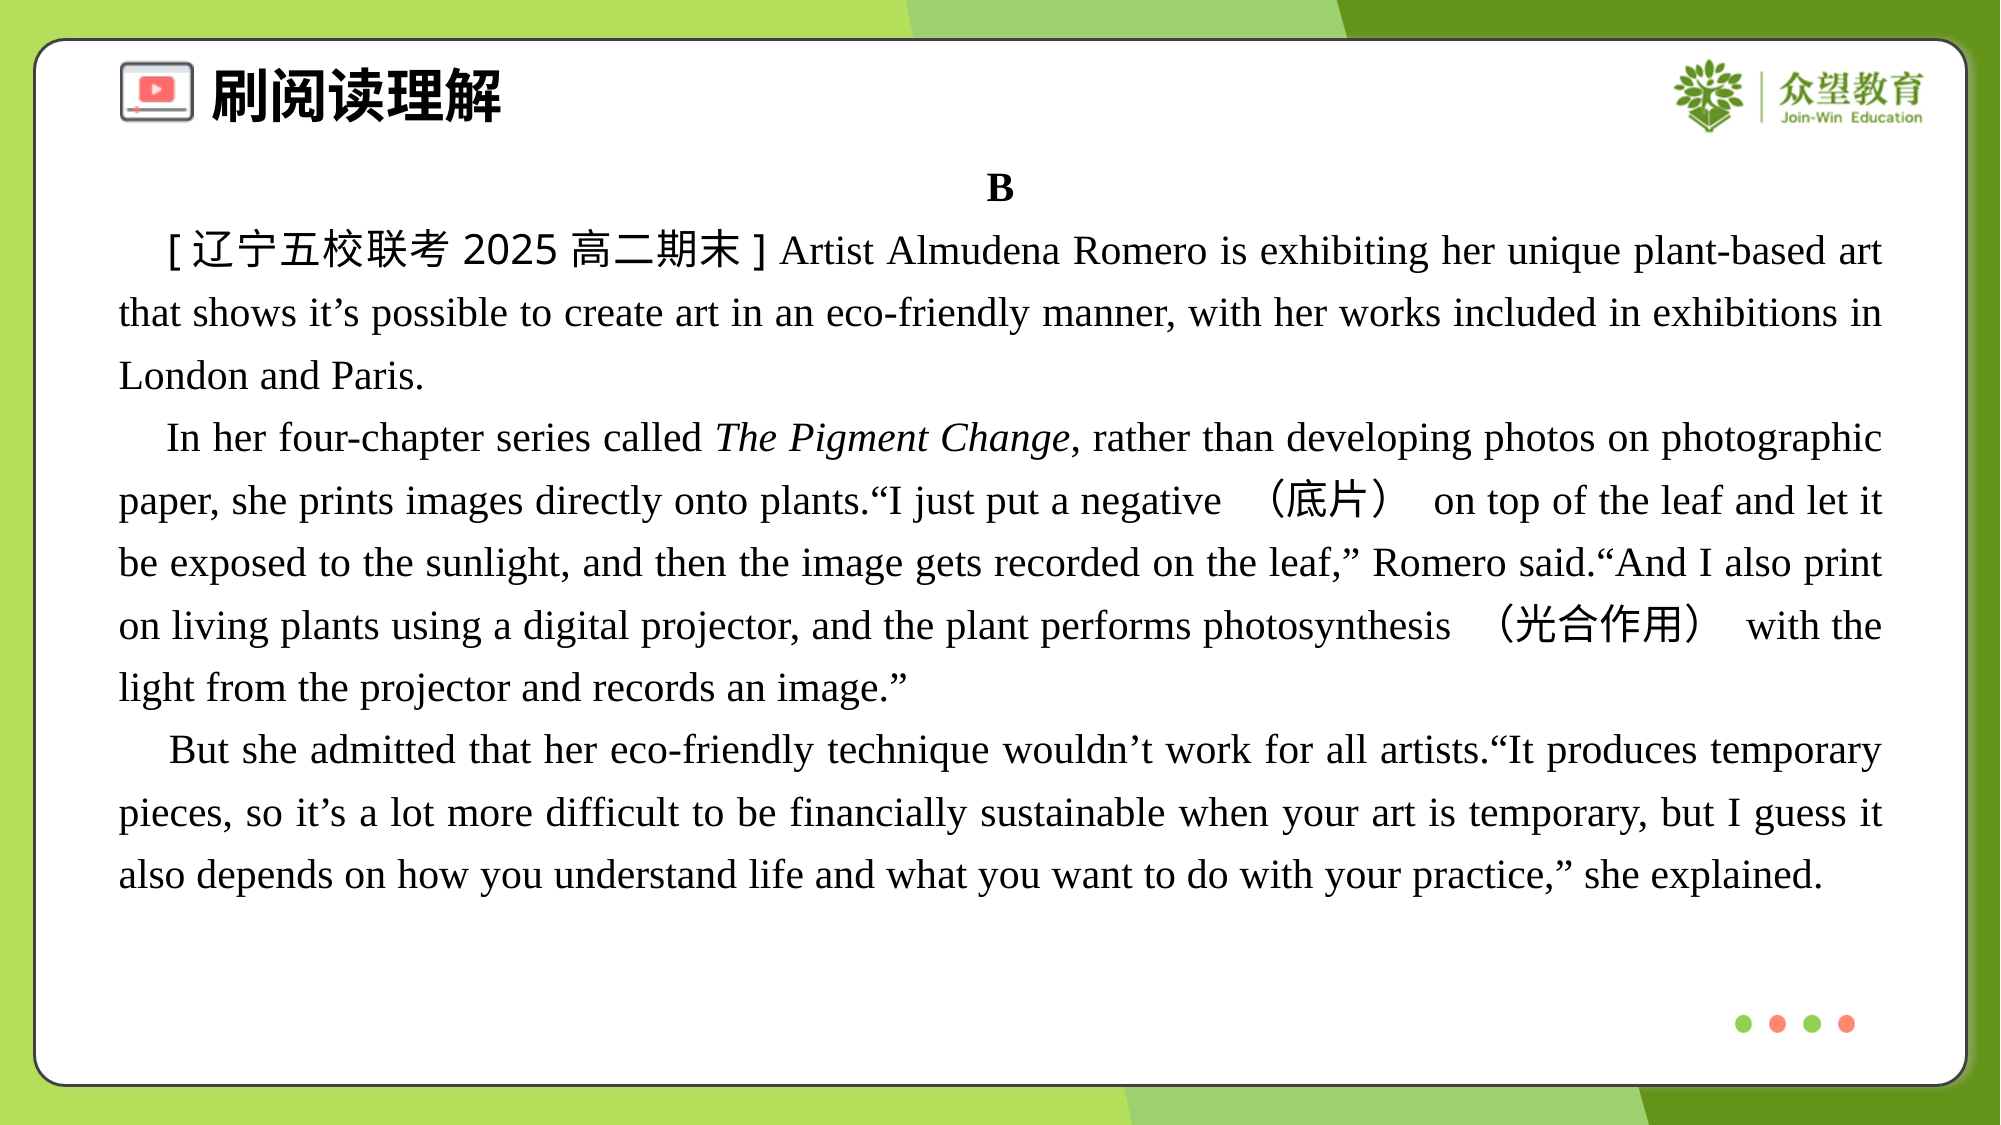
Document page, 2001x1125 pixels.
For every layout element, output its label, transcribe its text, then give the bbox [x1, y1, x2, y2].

picture [0, 0, 2000, 1125]
text_box B [辽宁五校联考2025高二期末] Artist Almudena Romero is exhibiting her unique plant-based art that shows it’s possible to create art in an eco-friendly manner, with her works included in exhibitions in London and Paris. In her four-chapter series called The Pigment Change, rather than developing photos on photographic paper, she prints images directly onto plants.“I just put a negative （底片） on top of the leaf and let it be exposed to the sunlight, and then the image gets recorded on the leaf,” Romero said.“And I also print on living plants using a digital projector, and the plant performs photosynthesis （光合作用） with the light from the projector and records an image.” But she admitted that her eco-friendly technique wouldn’t work for all artists.“It produces temporary pieces, so it’s a lot more difficult to be financially sustainable when your art is temporary, but I guess it also depends on how you understand life and what you want to do with your practice,” she explained. [118, 147, 1883, 961]
